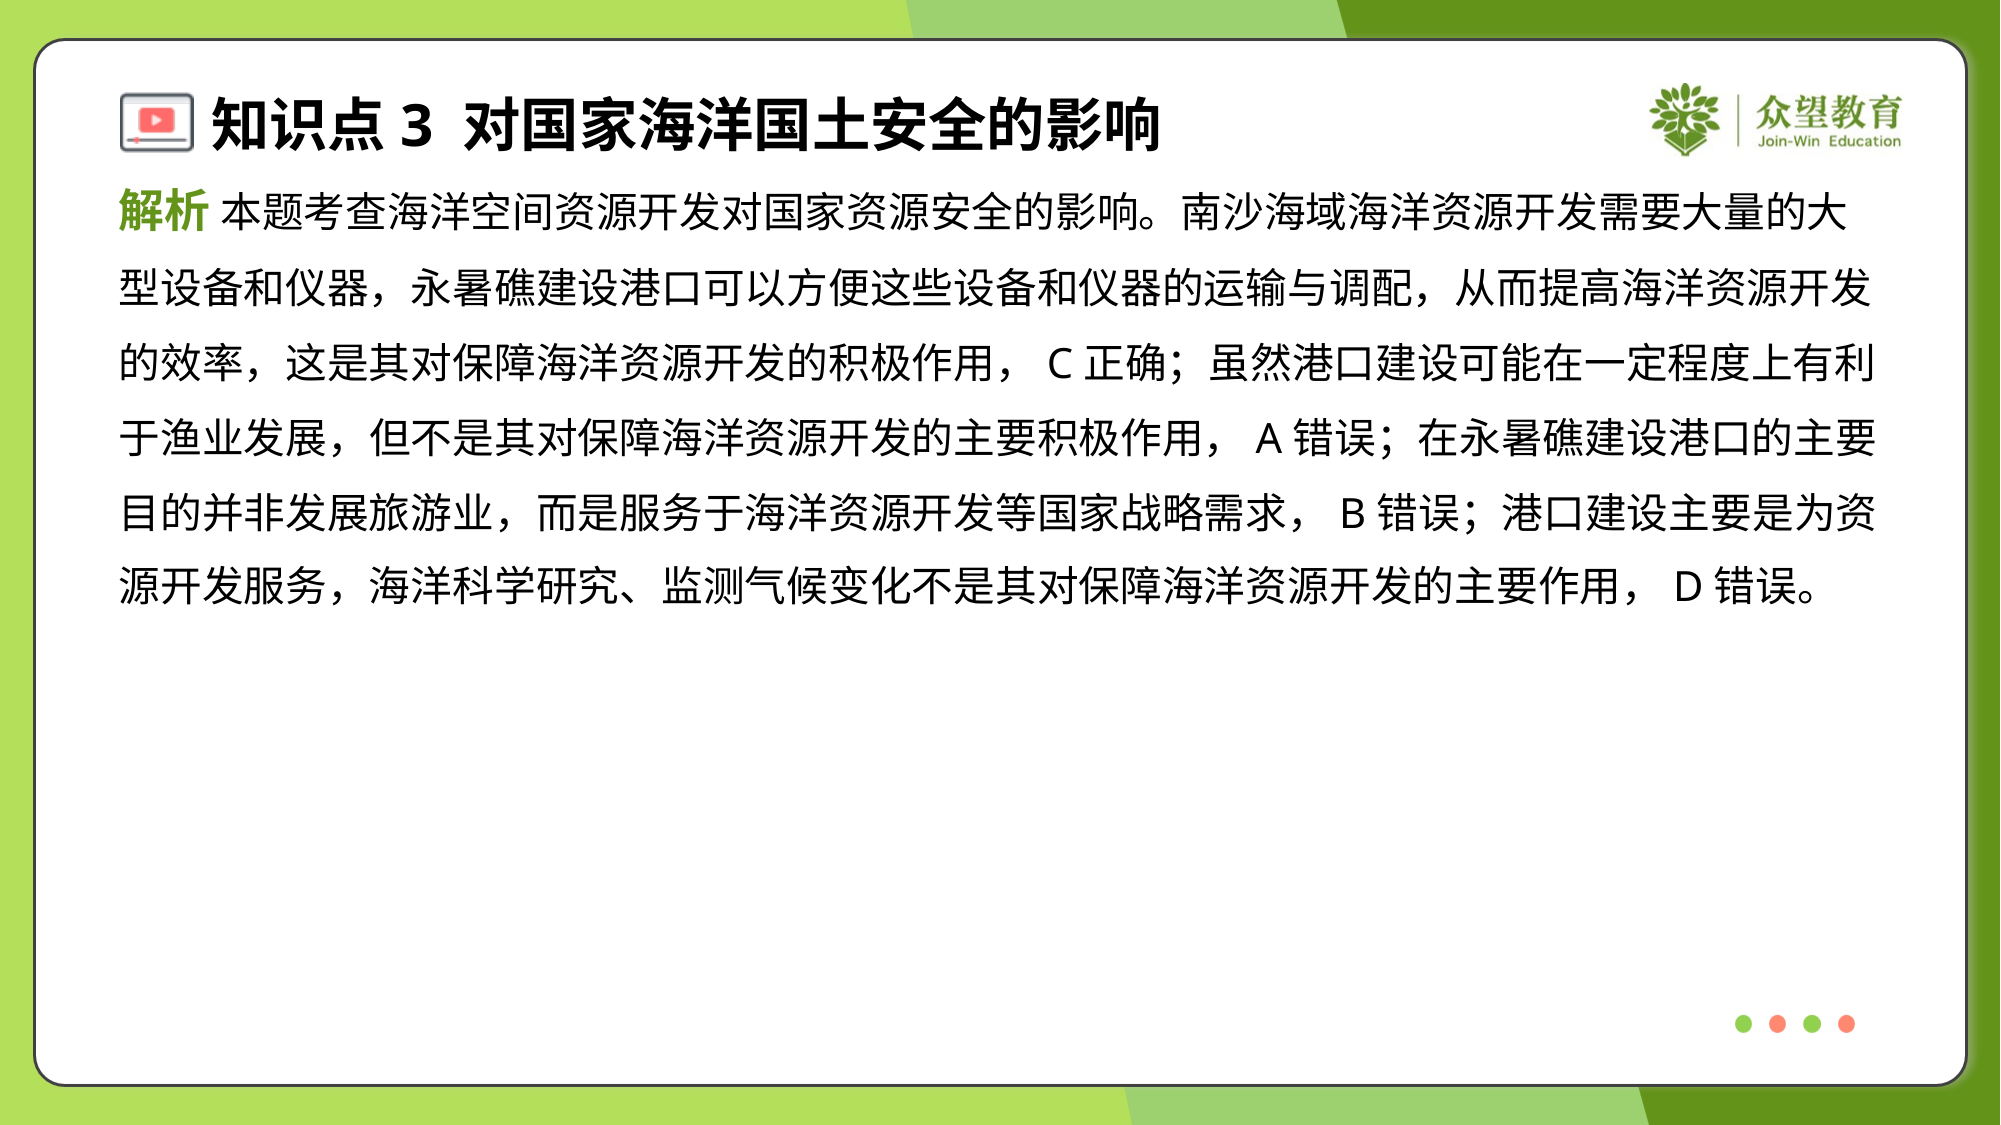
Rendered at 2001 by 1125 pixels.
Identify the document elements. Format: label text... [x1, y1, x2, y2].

picture [0, 0, 2000, 1125]
text_box 解析 本题考查海洋空间资源开发对国家资源安全的影响。南沙海域海洋资源开发需要大量的大 型设备和仪器，永暑礁建设港口可以方便这些设备和仪器的运输与调配，从而提高海洋资源开发 的效率，这是其对保障海洋资源开发的积极作用，C正确；虽然港口建设可能在一定程度上有利 于渔业发展，但不是其对保障海洋资源开发的主要积极作用，A错误；在永暑礁建设港口的主要 目的并非发展旅游业，而是服务于海洋资源开发等国家战略需求，B错误；港口建设主要是为资 源开发服务，海洋科学研究、监测气候变化不是其对保障海洋资源开发的主要作用，D错误。 [118, 159, 1883, 602]
